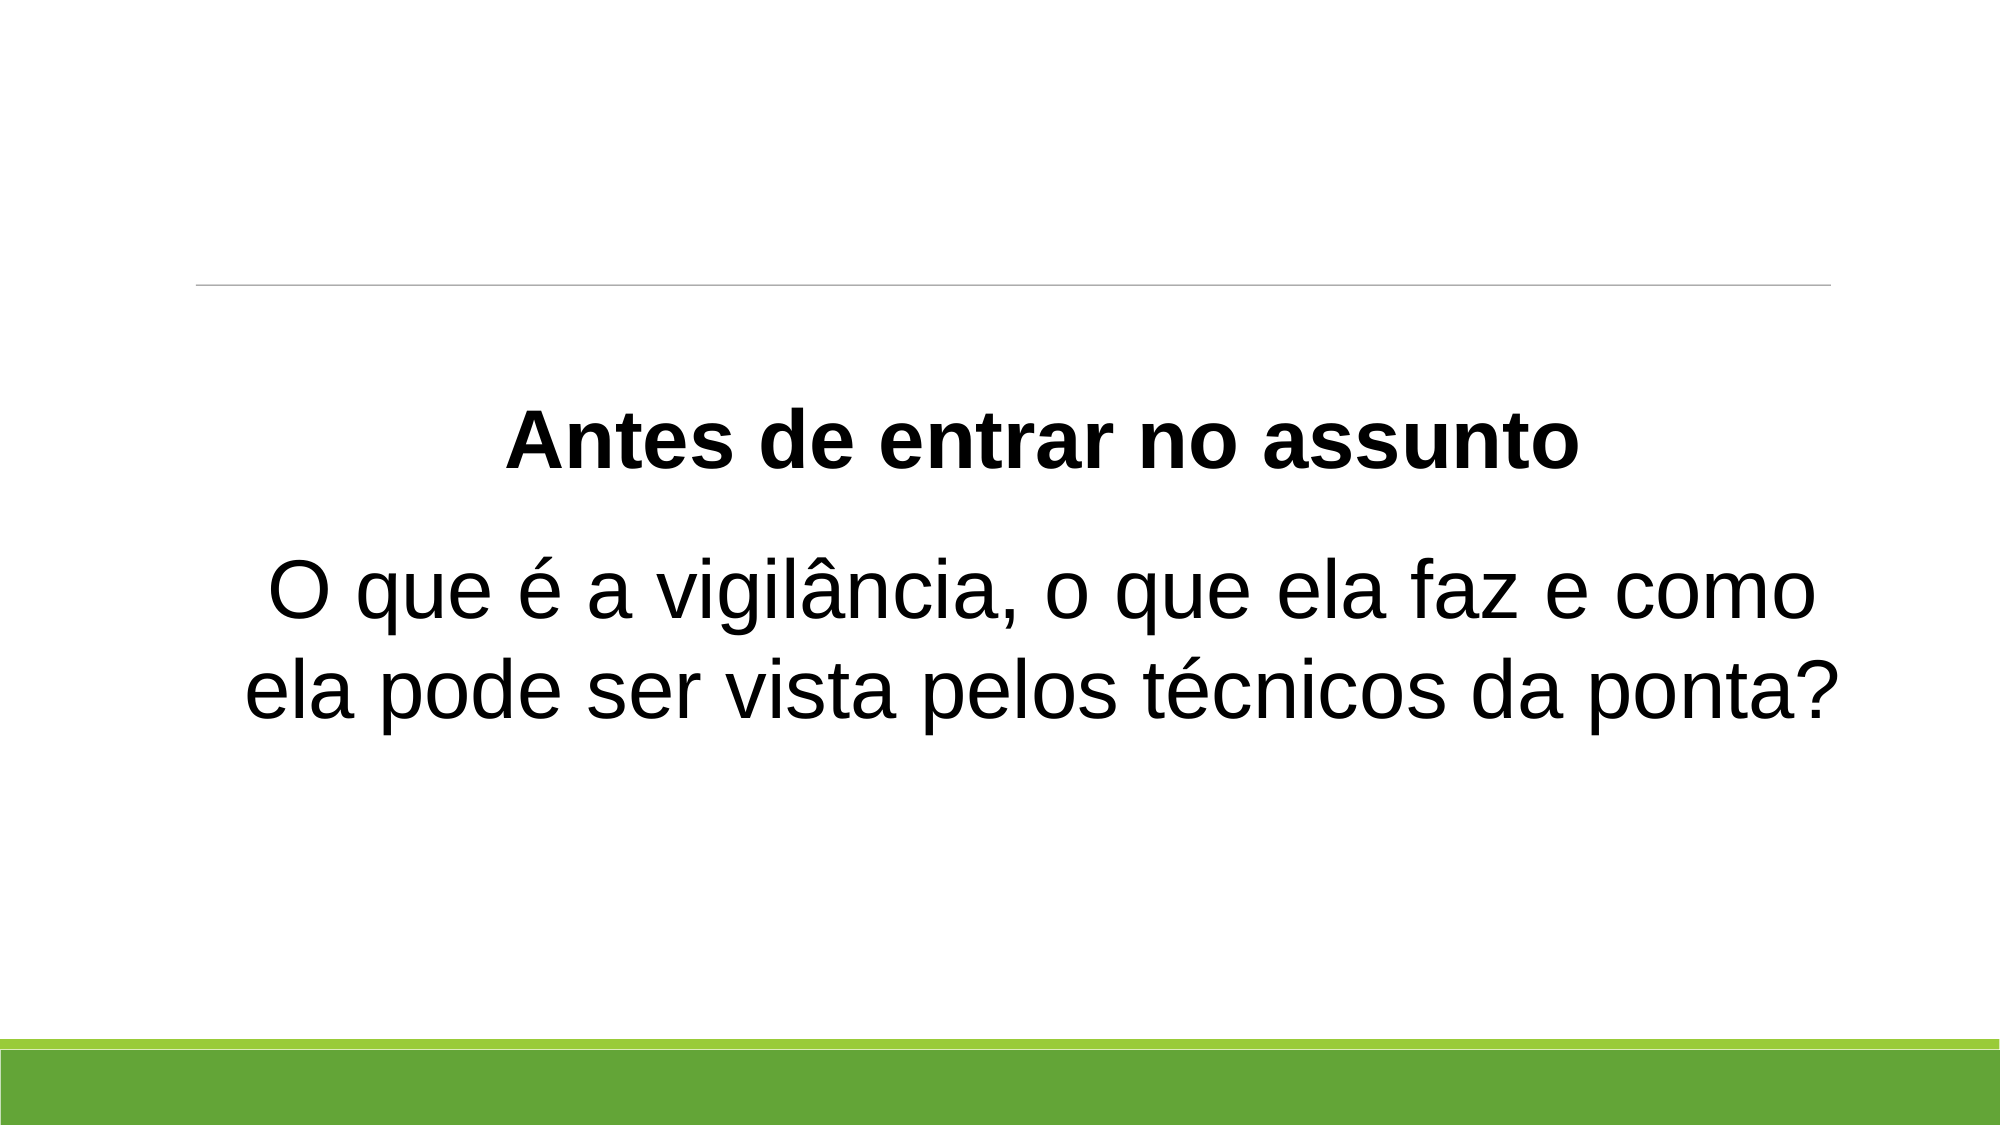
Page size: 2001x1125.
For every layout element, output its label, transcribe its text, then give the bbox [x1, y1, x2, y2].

text_box Antes de entrar no assunto O que é a vigilância, o que ela faz e como ela pode ser vista pelos técnicos da ponta? [219, 378, 1867, 743]
